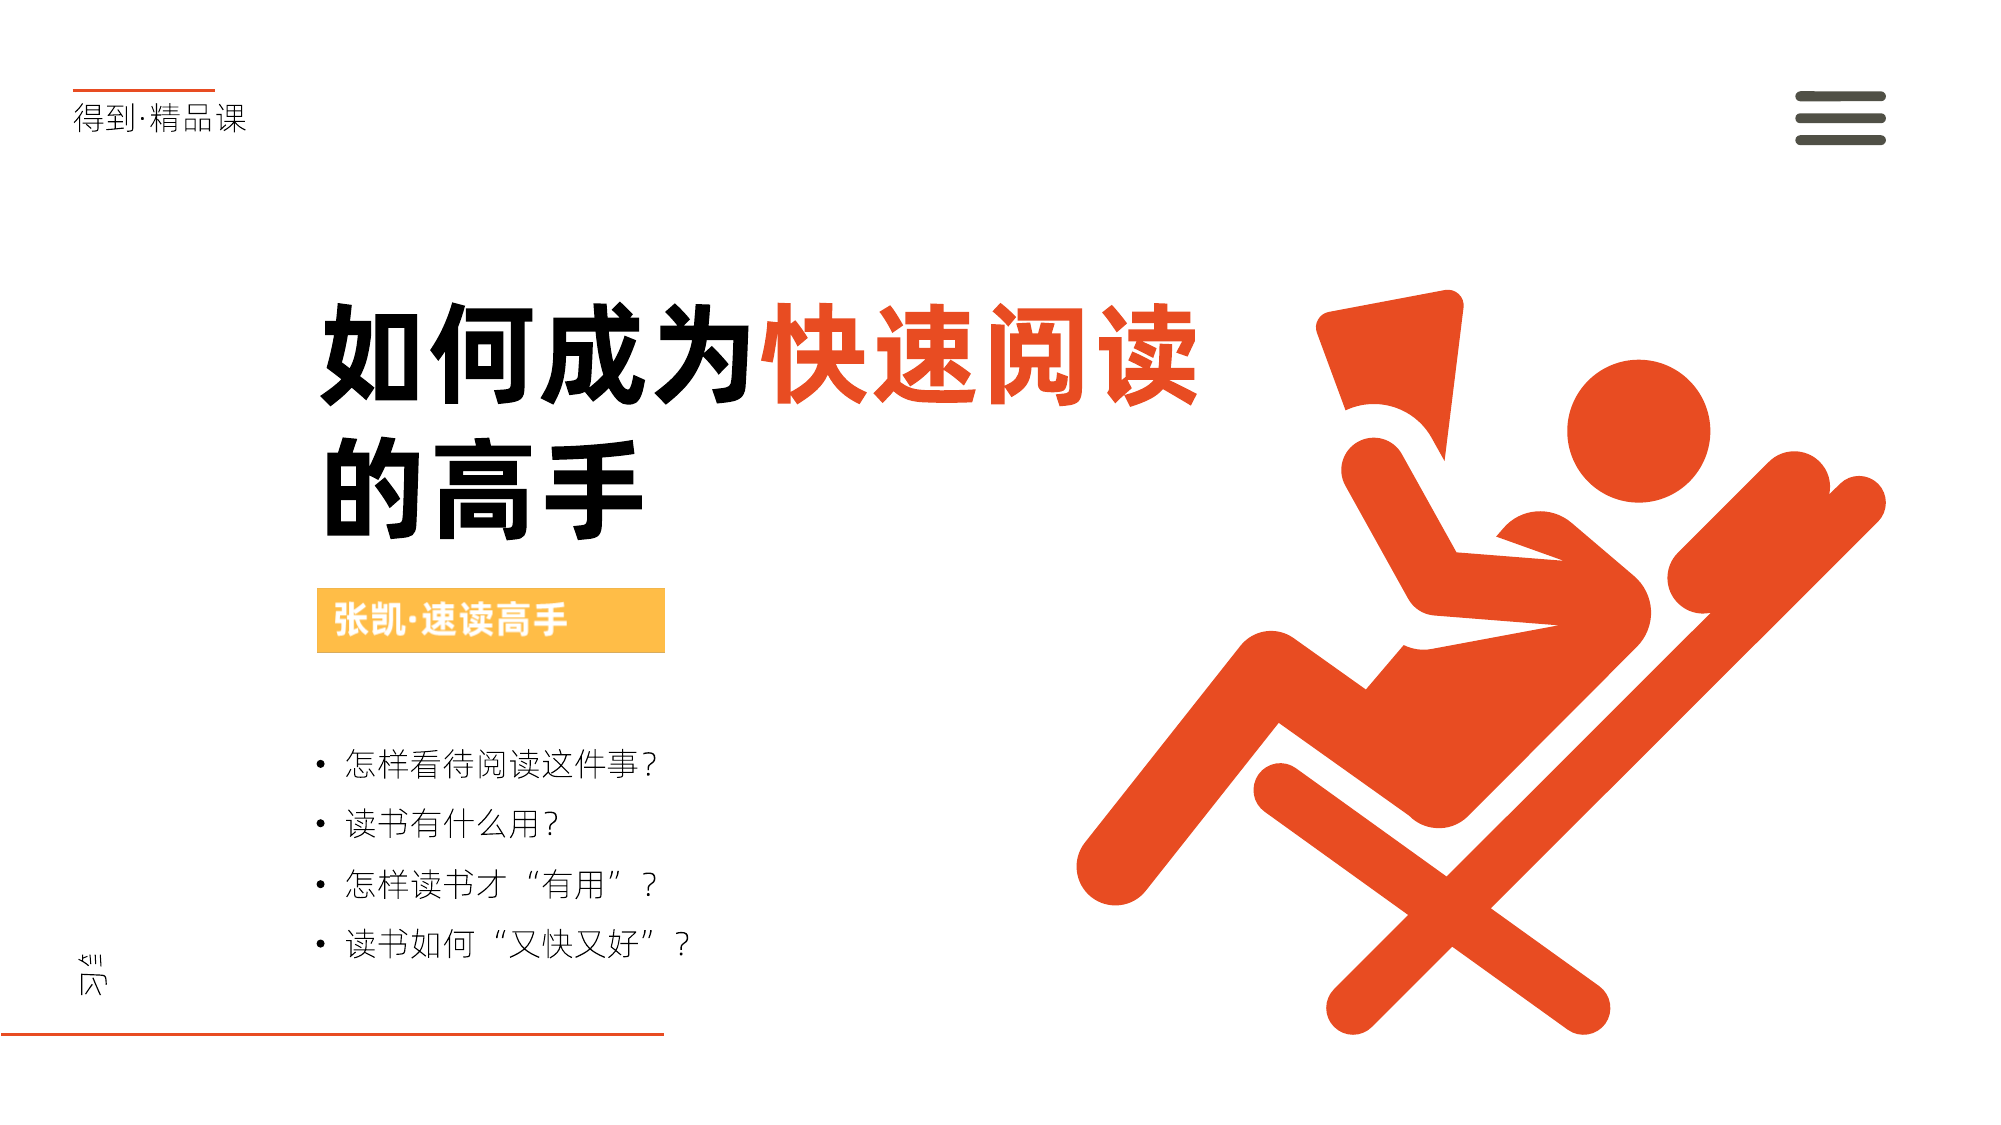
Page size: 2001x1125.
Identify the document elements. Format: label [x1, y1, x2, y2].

text_box [188, 104, 207, 115]
text_box [443, 929, 474, 959]
text_box [316, 759, 325, 768]
text_box [82, 118, 104, 132]
text_box [320, 303, 418, 407]
text_box [411, 869, 441, 900]
text_box [1795, 91, 1886, 146]
text_box [1076, 437, 1652, 906]
text_box [378, 869, 408, 899]
text_box [1567, 359, 1711, 503]
text_box [584, 748, 606, 779]
text_box [85, 104, 100, 115]
text_box [378, 808, 408, 838]
text_box [216, 104, 246, 133]
text_box [316, 880, 325, 889]
text_box [545, 439, 642, 541]
text_box [509, 931, 540, 958]
text_box [676, 931, 689, 950]
text_box [199, 118, 211, 132]
text_box [346, 928, 375, 959]
text_box [643, 752, 656, 771]
text_box [760, 302, 867, 405]
text_box [544, 811, 557, 830]
text_box [411, 808, 441, 838]
text_box [316, 819, 325, 828]
text_box [477, 869, 506, 898]
text_box [346, 869, 375, 899]
text_box [991, 302, 1083, 407]
text_box [443, 749, 474, 779]
text_box [575, 871, 602, 900]
text_box [575, 931, 605, 958]
text_box [534, 870, 539, 879]
text_box [346, 749, 374, 778]
text_box [327, 436, 419, 540]
text_box [542, 749, 573, 778]
text_box [81, 973, 107, 996]
text_box [444, 808, 454, 838]
text_box [542, 869, 572, 899]
text_box [346, 808, 375, 839]
text_box [643, 872, 656, 891]
text_box [430, 302, 533, 405]
text_box [482, 754, 501, 777]
text_box [150, 103, 180, 133]
text_box [106, 105, 124, 131]
text_box [608, 928, 638, 959]
text_box [440, 488, 527, 541]
text_box [575, 749, 585, 779]
text_box [435, 437, 531, 457]
text_box [1253, 451, 1886, 1035]
text_box [1128, 303, 1195, 358]
picture [309, 584, 665, 667]
text_box [1099, 337, 1197, 407]
text_box [73, 110, 84, 133]
text_box [1315, 289, 1464, 462]
text_box [654, 303, 749, 405]
text_box [510, 748, 539, 779]
text_box [78, 954, 89, 967]
text_box [410, 750, 440, 779]
text_box [449, 460, 517, 486]
text_box [411, 928, 427, 959]
text_box [444, 869, 473, 899]
text_box [873, 303, 976, 404]
text_box [509, 810, 536, 839]
text_box [316, 939, 325, 948]
text_box [378, 749, 408, 779]
text_box [480, 814, 506, 838]
text_box [1102, 304, 1128, 333]
text_box [540, 301, 646, 405]
text_box [547, 928, 573, 959]
